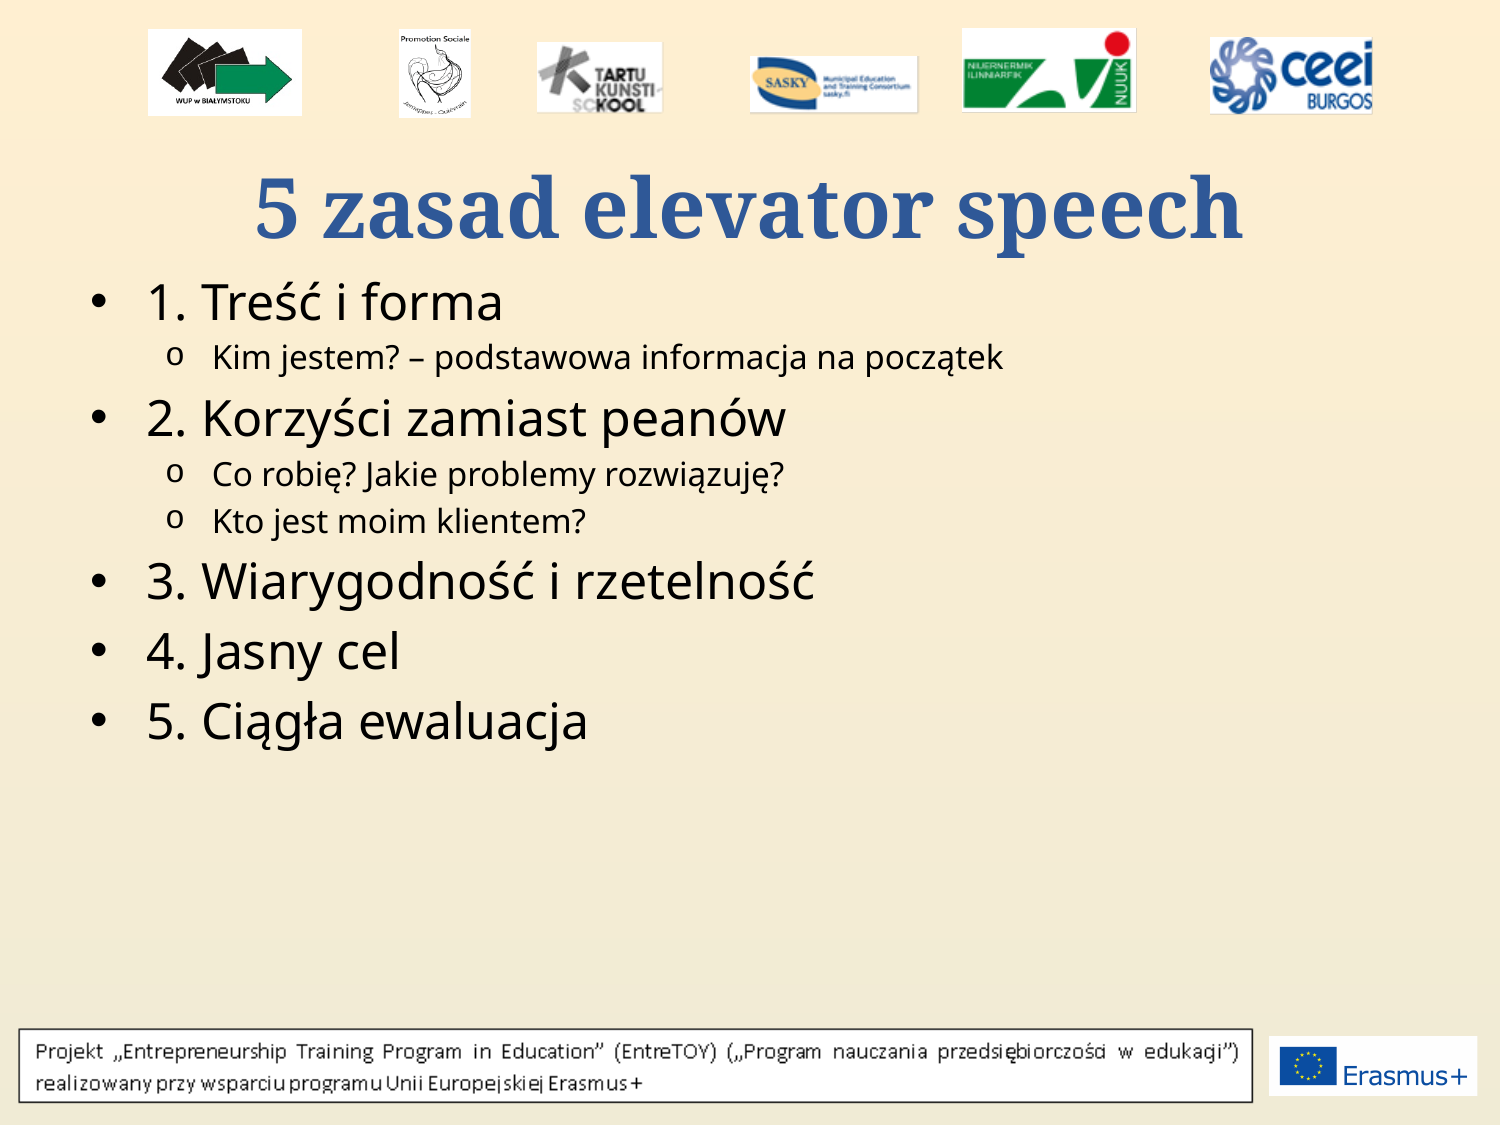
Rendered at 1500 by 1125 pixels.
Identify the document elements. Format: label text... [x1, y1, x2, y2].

picture [962, 28, 1140, 116]
picture [399, 29, 471, 118]
picture [1210, 37, 1374, 116]
title 5 zasad elevator speech [75, 125, 1425, 262]
picture [148, 29, 302, 116]
picture [17, 1027, 1255, 1105]
list 1. Treść i forma Kim jestem? – podstawowa informacja na początek 2. Korzyści zamiast peanów Co robię? Jakie problemy rozwiązuję? Kto jest moim klientem? 3. Wiarygodność i rzetelność 4. Jasny cel 5. Ciągła ewaluacja [75, 262, 1425, 1005]
picture [537, 42, 668, 118]
picture [750, 56, 921, 116]
